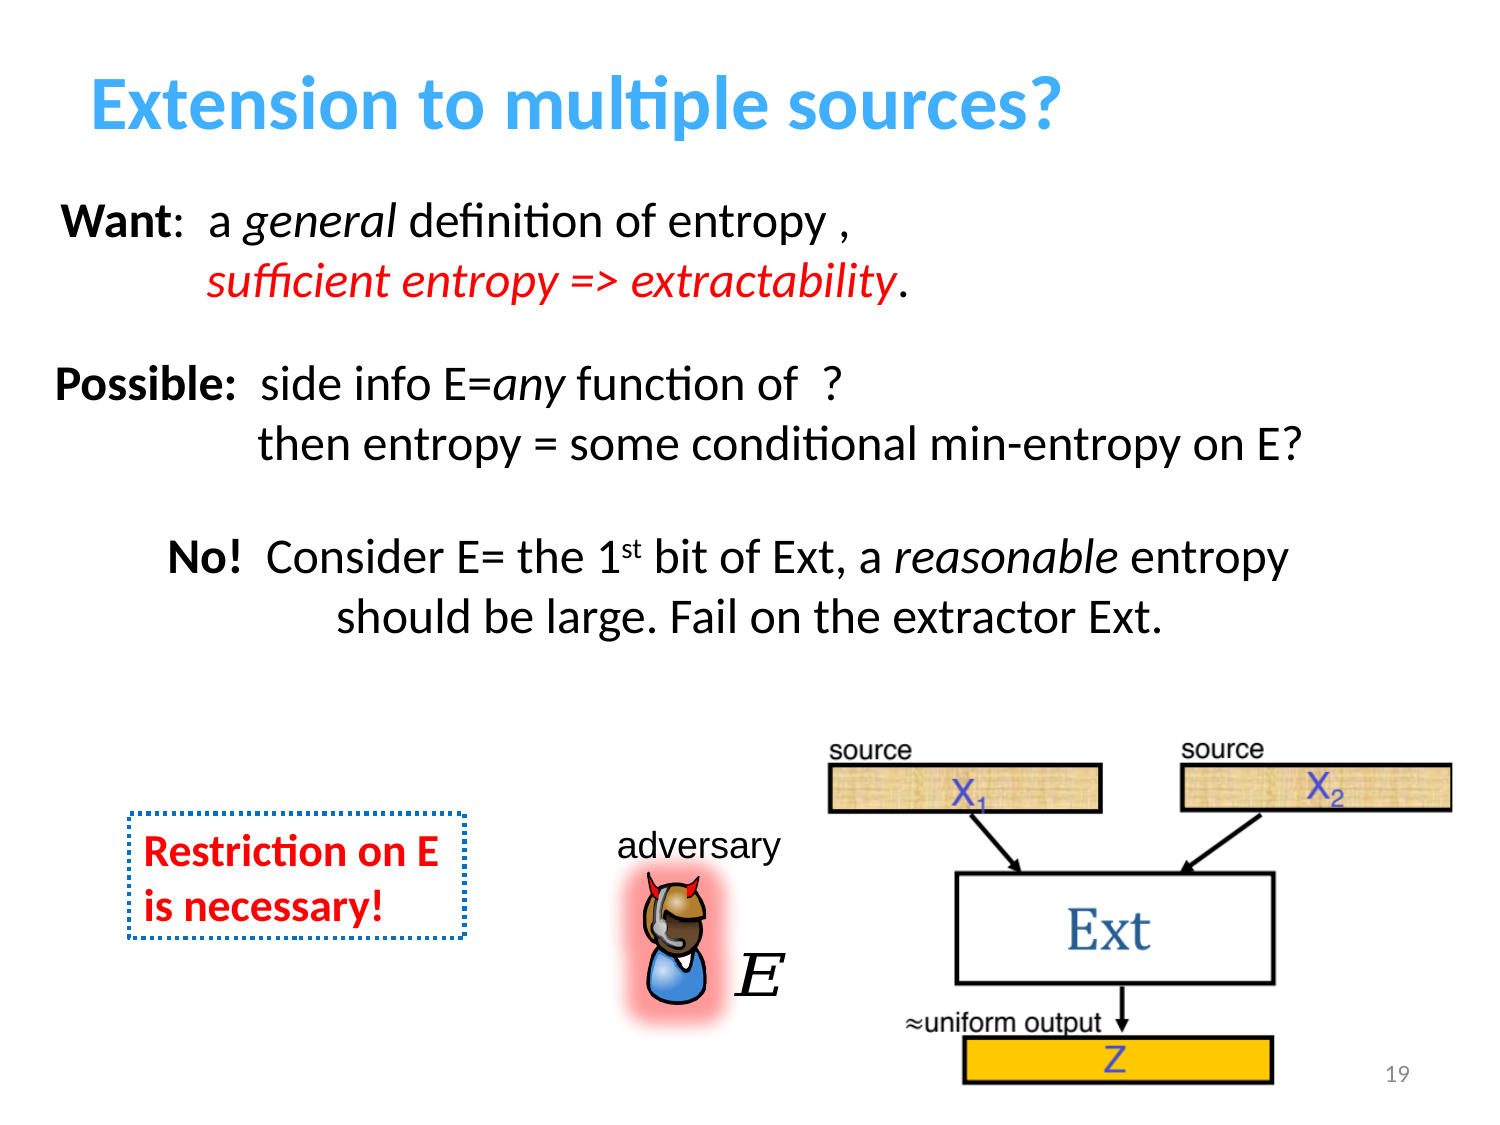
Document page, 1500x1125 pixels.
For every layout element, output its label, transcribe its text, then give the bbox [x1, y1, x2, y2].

picture [811, 721, 1453, 1103]
text_box Want: a general definition of entropy , sufficient entropy => extractability. [45, 179, 936, 315]
title Extension to multiple sources? [75, 45, 1425, 153]
text_box Restriction on E is necessary! [127, 811, 467, 940]
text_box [618, 813, 792, 1011]
